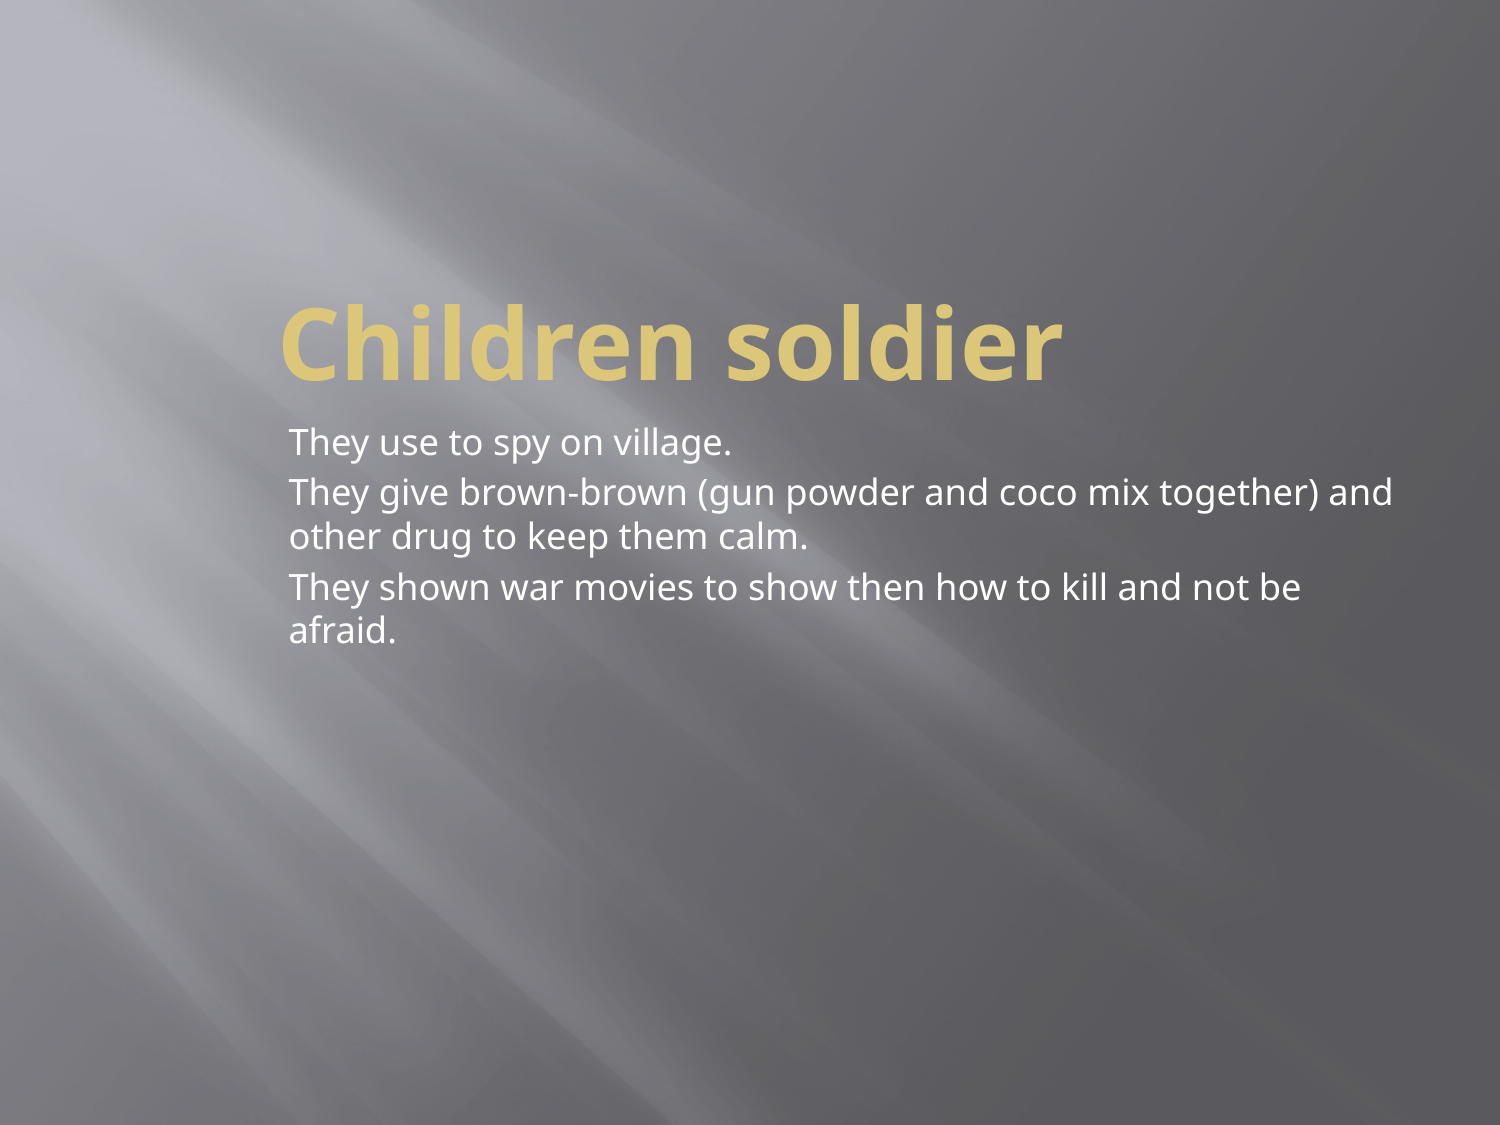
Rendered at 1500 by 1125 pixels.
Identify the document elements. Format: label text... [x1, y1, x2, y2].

list They use to spy on village. They give brown-brown (gun powder and coco mix together) and other drug to keep them calm. They shown war movies to show then how to kill and not be afraid. [262, 411, 1425, 659]
title Children soldier [262, 99, 1425, 400]
